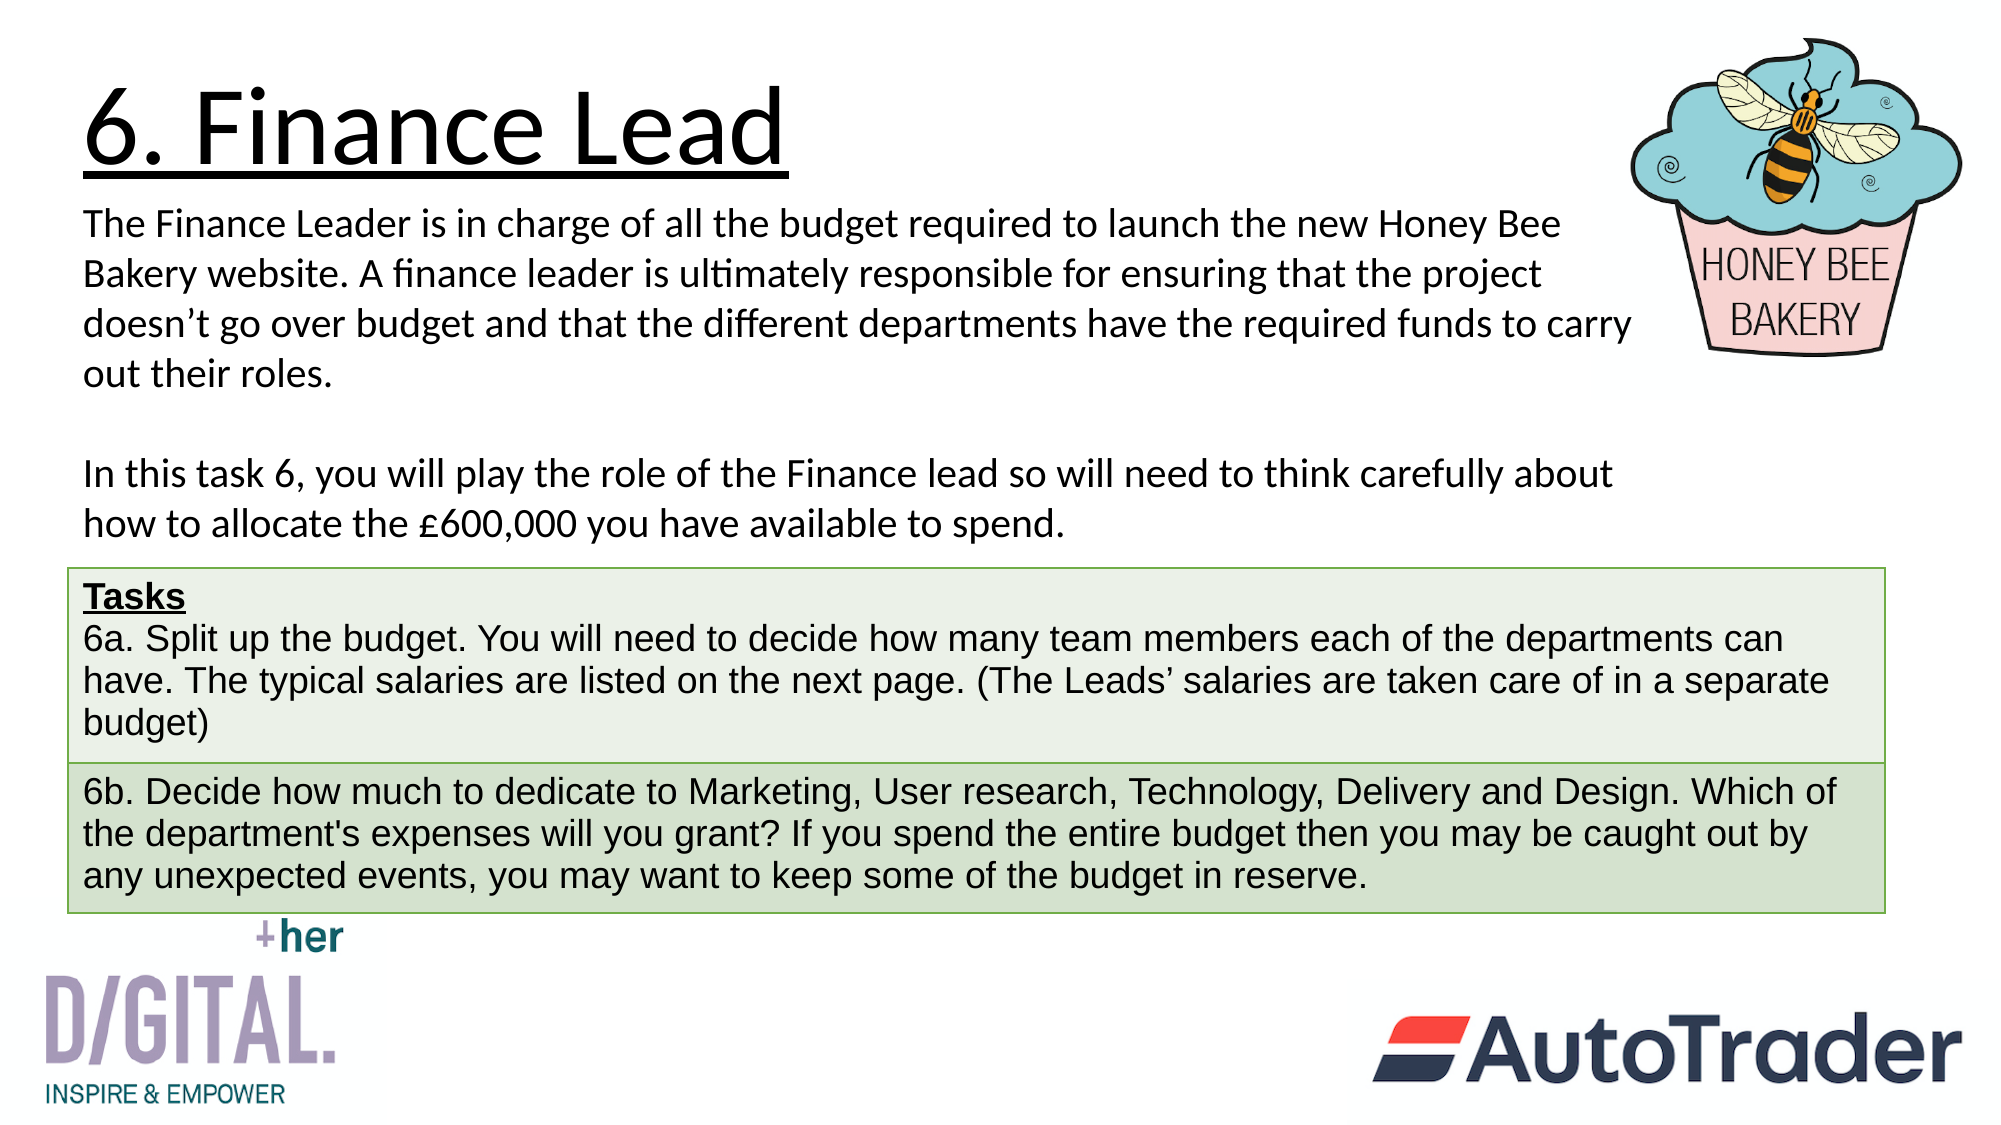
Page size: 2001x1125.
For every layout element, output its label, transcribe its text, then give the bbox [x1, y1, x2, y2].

picture [1347, 978, 2000, 1125]
table_header Tasks 6a. Split up the budget. You will need to decide how many team members each of the departments can have. The typical salaries are listed on the next page. (The Leads’ salaries are taken care of in a separate budget) [69, 569, 1884, 762]
picture [0, 897, 387, 1125]
text_box The Finance Leader is in charge of all the budget required to launch the new Honey Bee Bakery website. A finance leader is ultimately responsible for ensuring that the project doesn’t go over budget and that the different departments have the required funds to carry out their roles. In this task 6, you will play the role of the Finance lead so will need to think carefully about how to allocate the £600,000 you have available to spend. [67, 188, 1676, 554]
table_cell 6b. Decide how much to dedicate to Marketing, User research, Technology, Delivery and Design. Which of the department's expenses will you grant? If you spend the entire budget then you may be caught out by any unexpected events, you may want to keep some of the budget in reserve. [69, 764, 1884, 912]
picture [1591, 0, 2000, 401]
text_box 6. Finance Lead [67, 44, 1586, 188]
